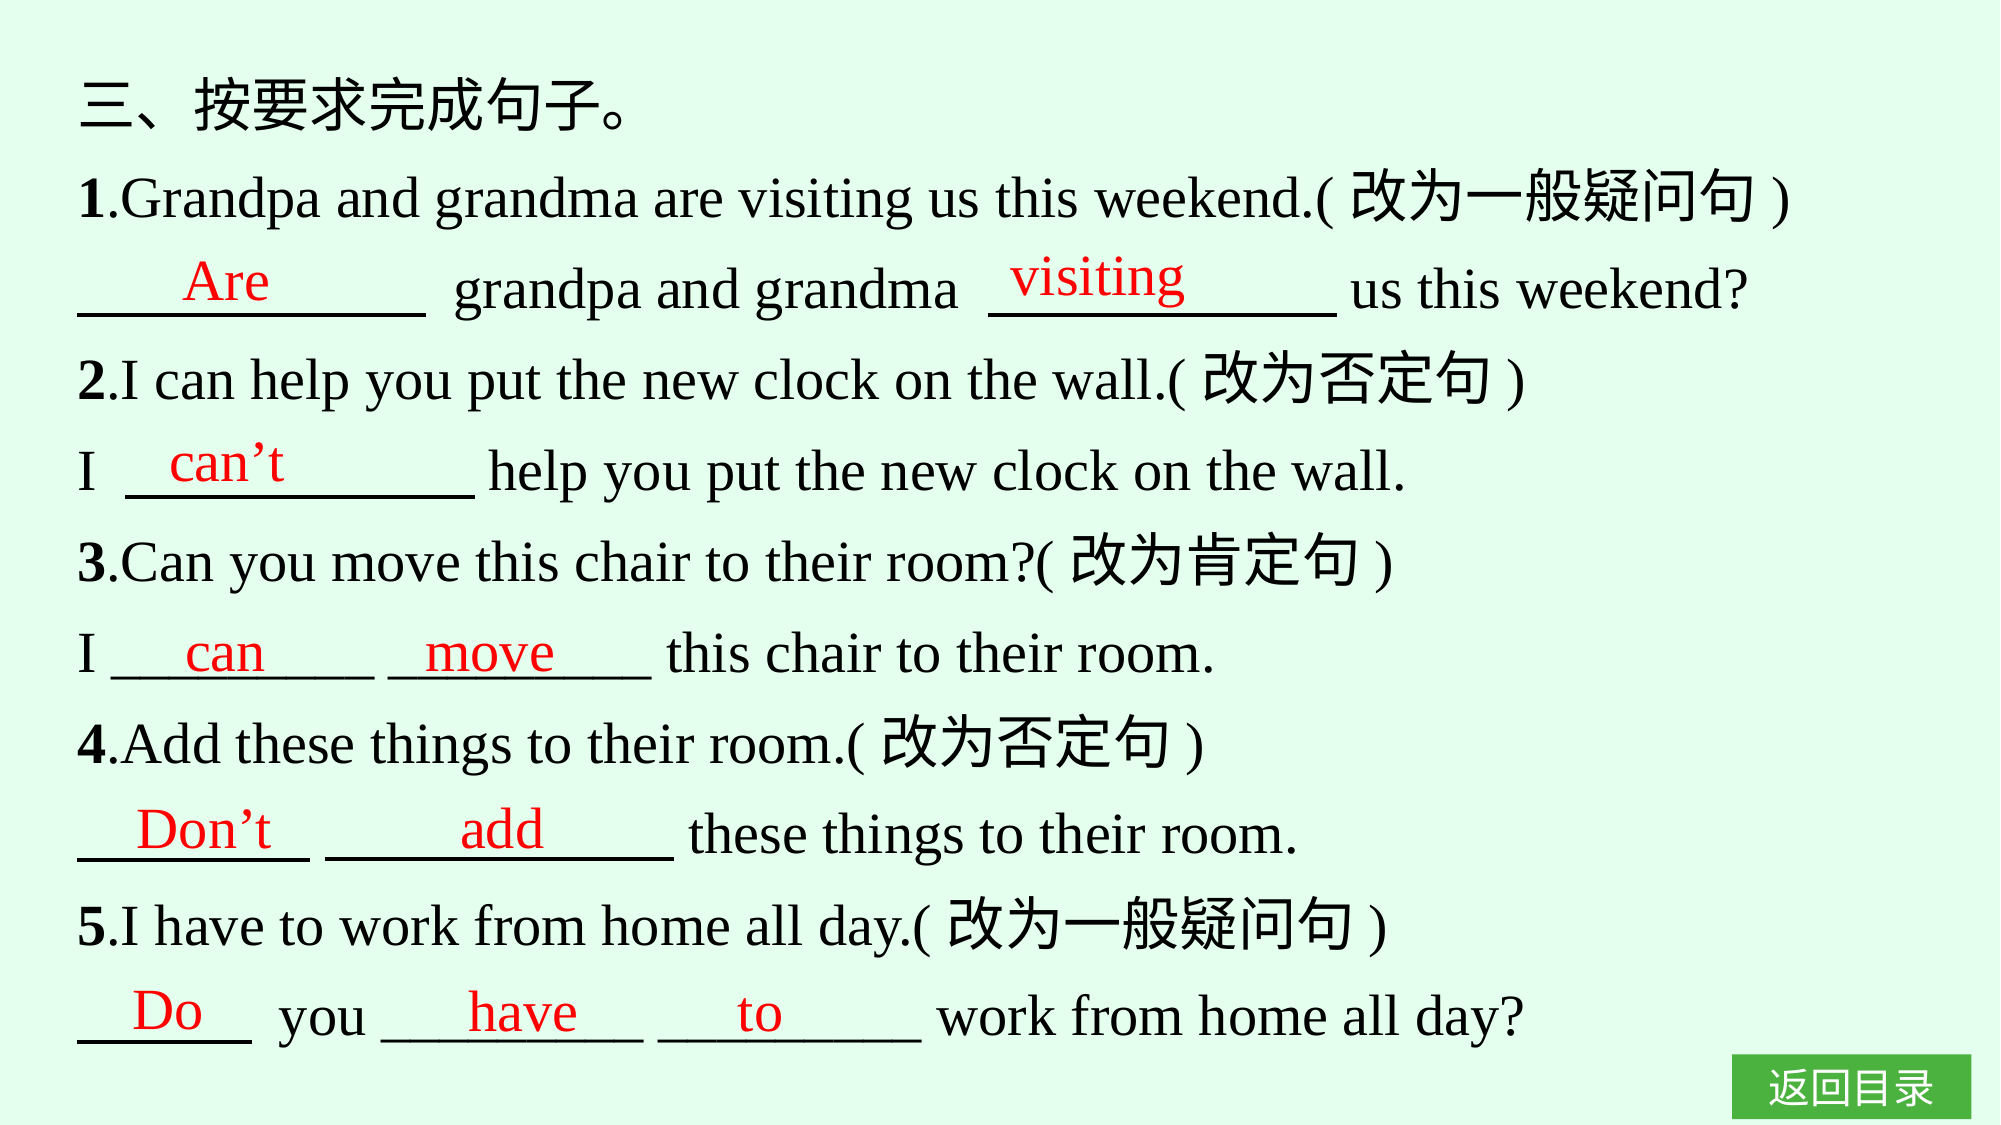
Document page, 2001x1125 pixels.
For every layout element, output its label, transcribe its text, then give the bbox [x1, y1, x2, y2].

text_box Don’t add [122, 768, 632, 868]
text_box Do [117, 950, 219, 1049]
text_box can move [170, 591, 570, 691]
text_box Are [167, 221, 287, 320]
text_box visiting [995, 216, 1274, 315]
text_box have to [453, 952, 799, 1051]
text_box can’t [154, 401, 359, 584]
text_box 三、按要求完成句子。 1.Grandpa and grandma are visiting us this weekend.(改为一般疑问句) grandpa and grandma us this weekend? 2.I can help you put the new clock on the wall.(改为否定句) I help you put the new clock on the wall. 3.Can you move this chair to their room?(改为肯定句) I _________ _________ this chair to their room. 4.Add these things to their room.(改为否定句) these things to their room. 5.I have to work from home all day.(改为一般疑问句) you _________ _________ work from home all day? [62, 39, 1938, 1055]
